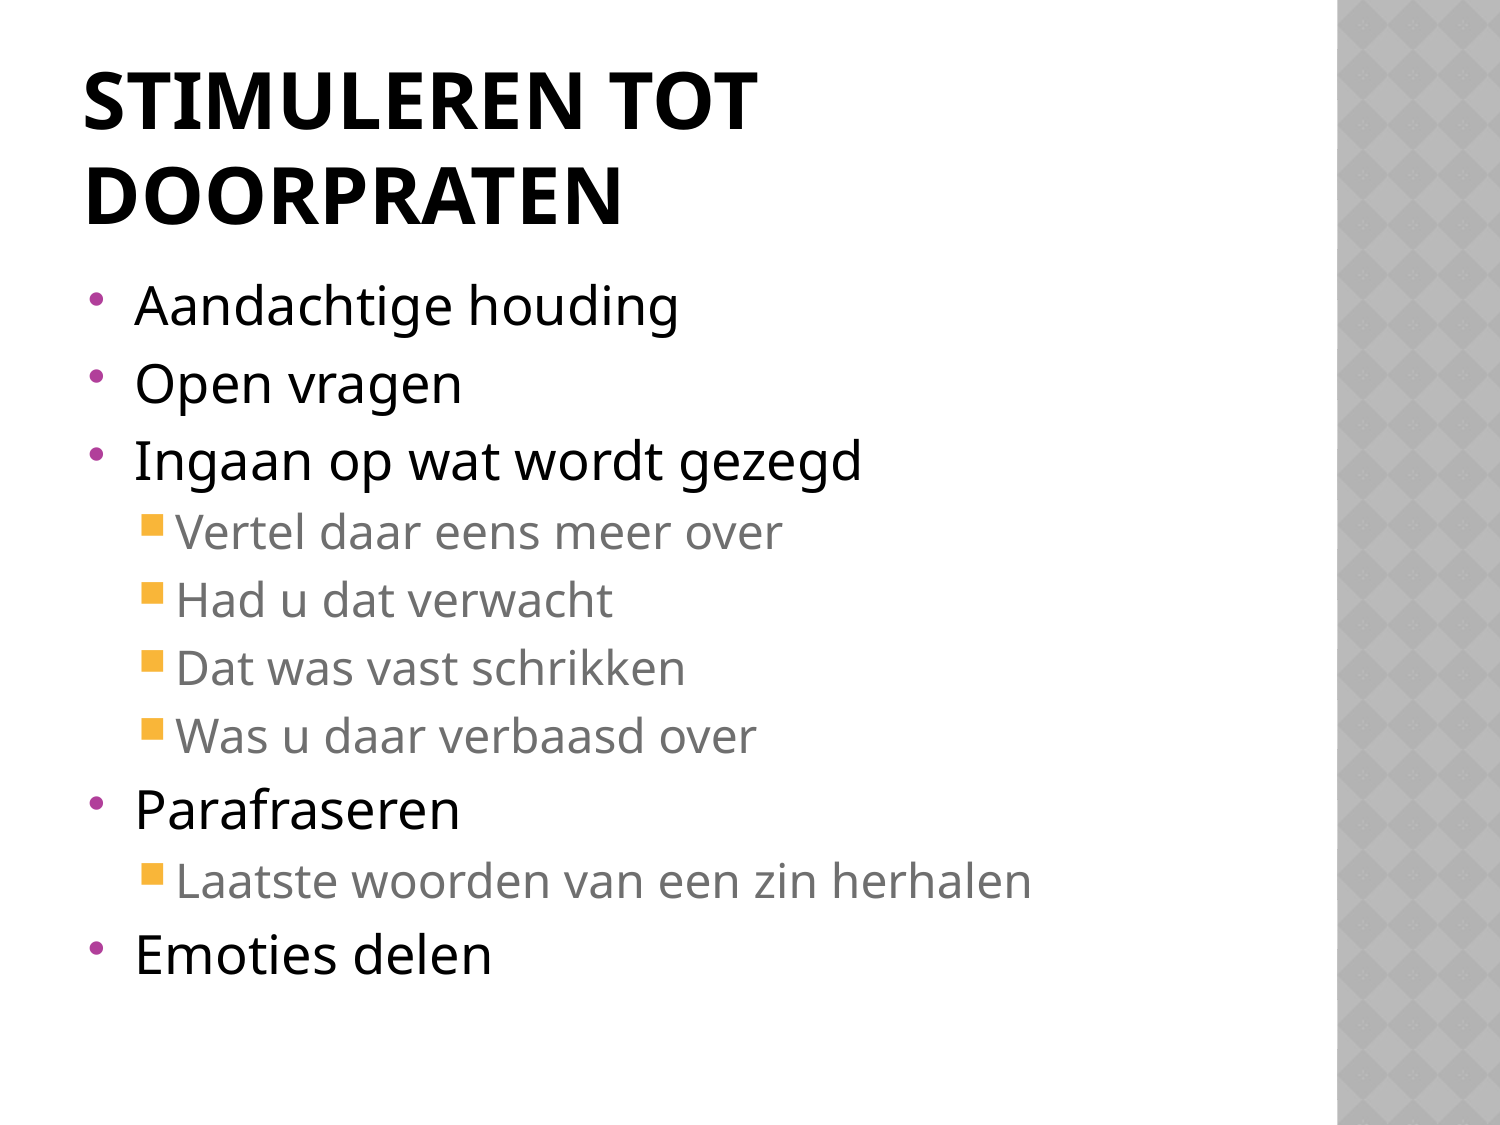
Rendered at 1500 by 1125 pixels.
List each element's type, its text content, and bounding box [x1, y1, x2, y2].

list Aandachtige houding Open vragen Ingaan op wat wordt gezegd Vertel daar eens meer over Had u dat verwacht Dat was vast schrikken Was u daar verbaasd over Parafraseren Laatste woorden van een zin herhalen Emoties delen [75, 264, 1263, 1059]
title Stimuleren tot doorpraten [75, 52, 1263, 240]
